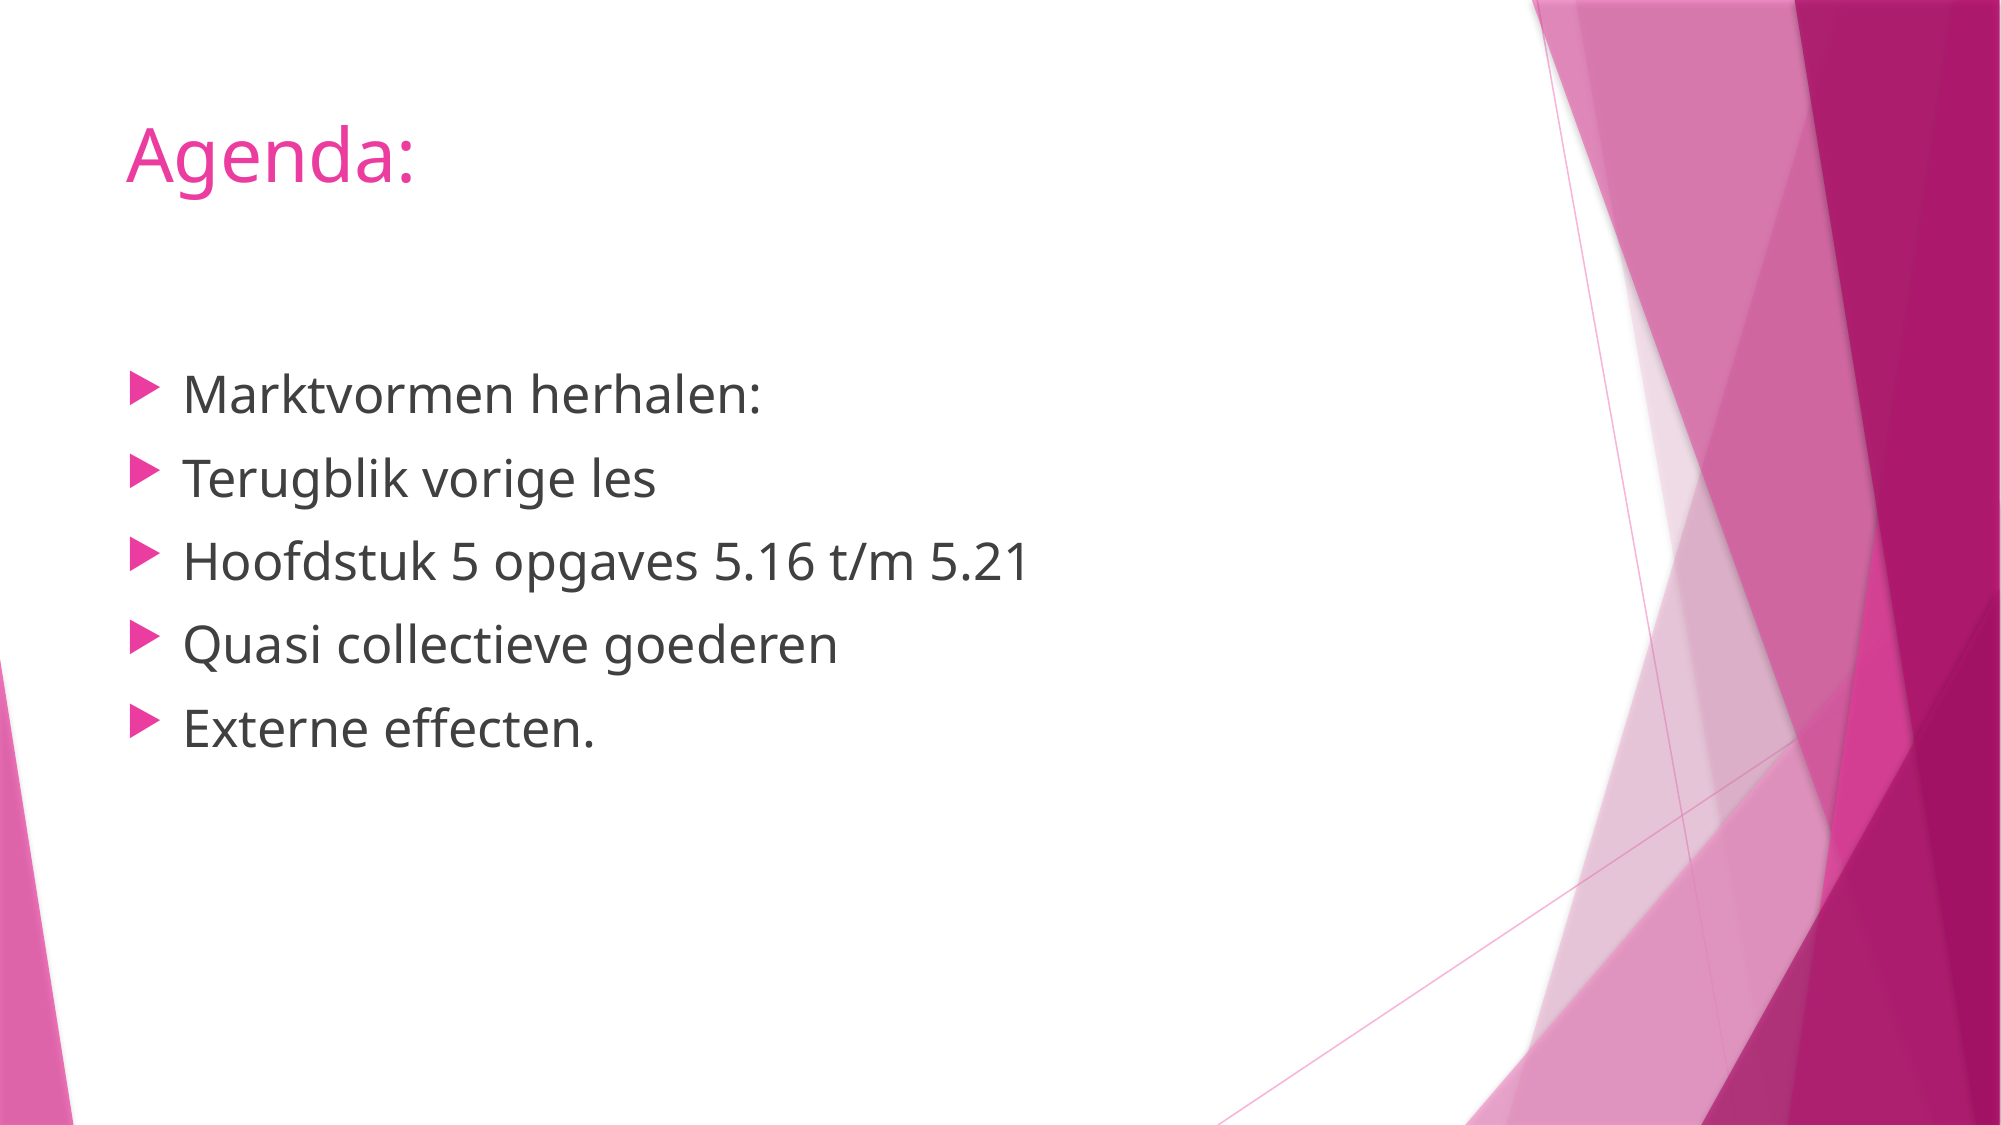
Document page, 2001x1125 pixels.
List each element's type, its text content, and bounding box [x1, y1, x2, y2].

list Marktvormen herhalen: Terugblik vorige les Hoofdstuk 5 opgaves 5.16 t/m 5.21 Quasi collectieve goederen Externe effecten. [111, 354, 1522, 992]
title Agenda: [111, 99, 1522, 317]
